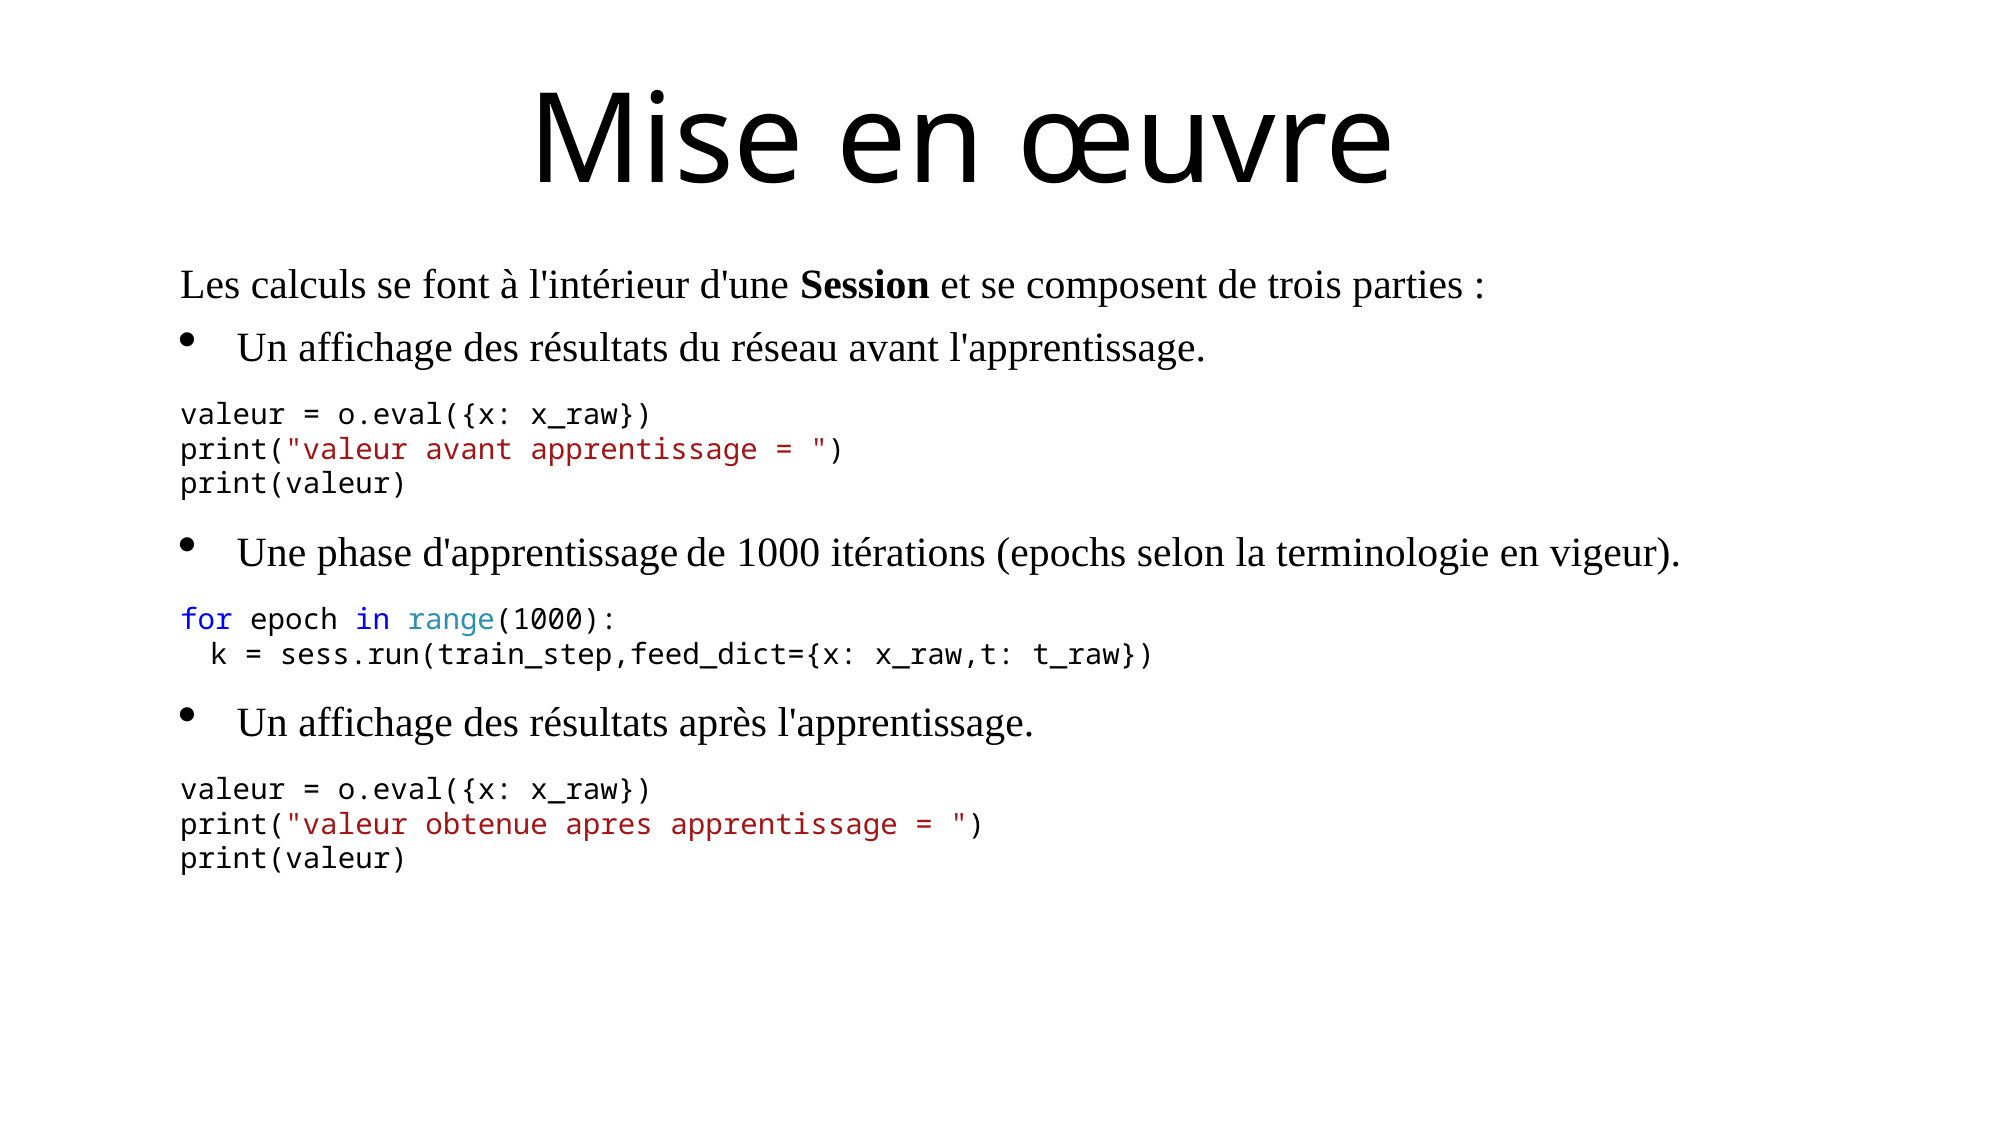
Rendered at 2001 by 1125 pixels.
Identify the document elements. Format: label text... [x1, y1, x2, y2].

text_box Mise en œuvre [116, 0, 1842, 218]
text_box Les calculs se font à l'intérieur d'une Session et se composent de trois parties : Un affichage des résultats du réseau avant l'apprentissage. valeur = o.eval({x: x_raw}) print("valeur avant apprentissage = ") print(valeur) Une phase d'apprentissage de 1000 itérations (epochs selon la terminologie en vigeur). for epoch in range(1000): k = sess.run(train_step,feed_dict={x: x_raw,t: t_raw}) Un affichage des résultats après l'apprentissage. valeur = o.eval({x: x_raw}) print("valeur obtenue apres apprentissage = ") print(valeur) [165, 249, 1705, 883]
